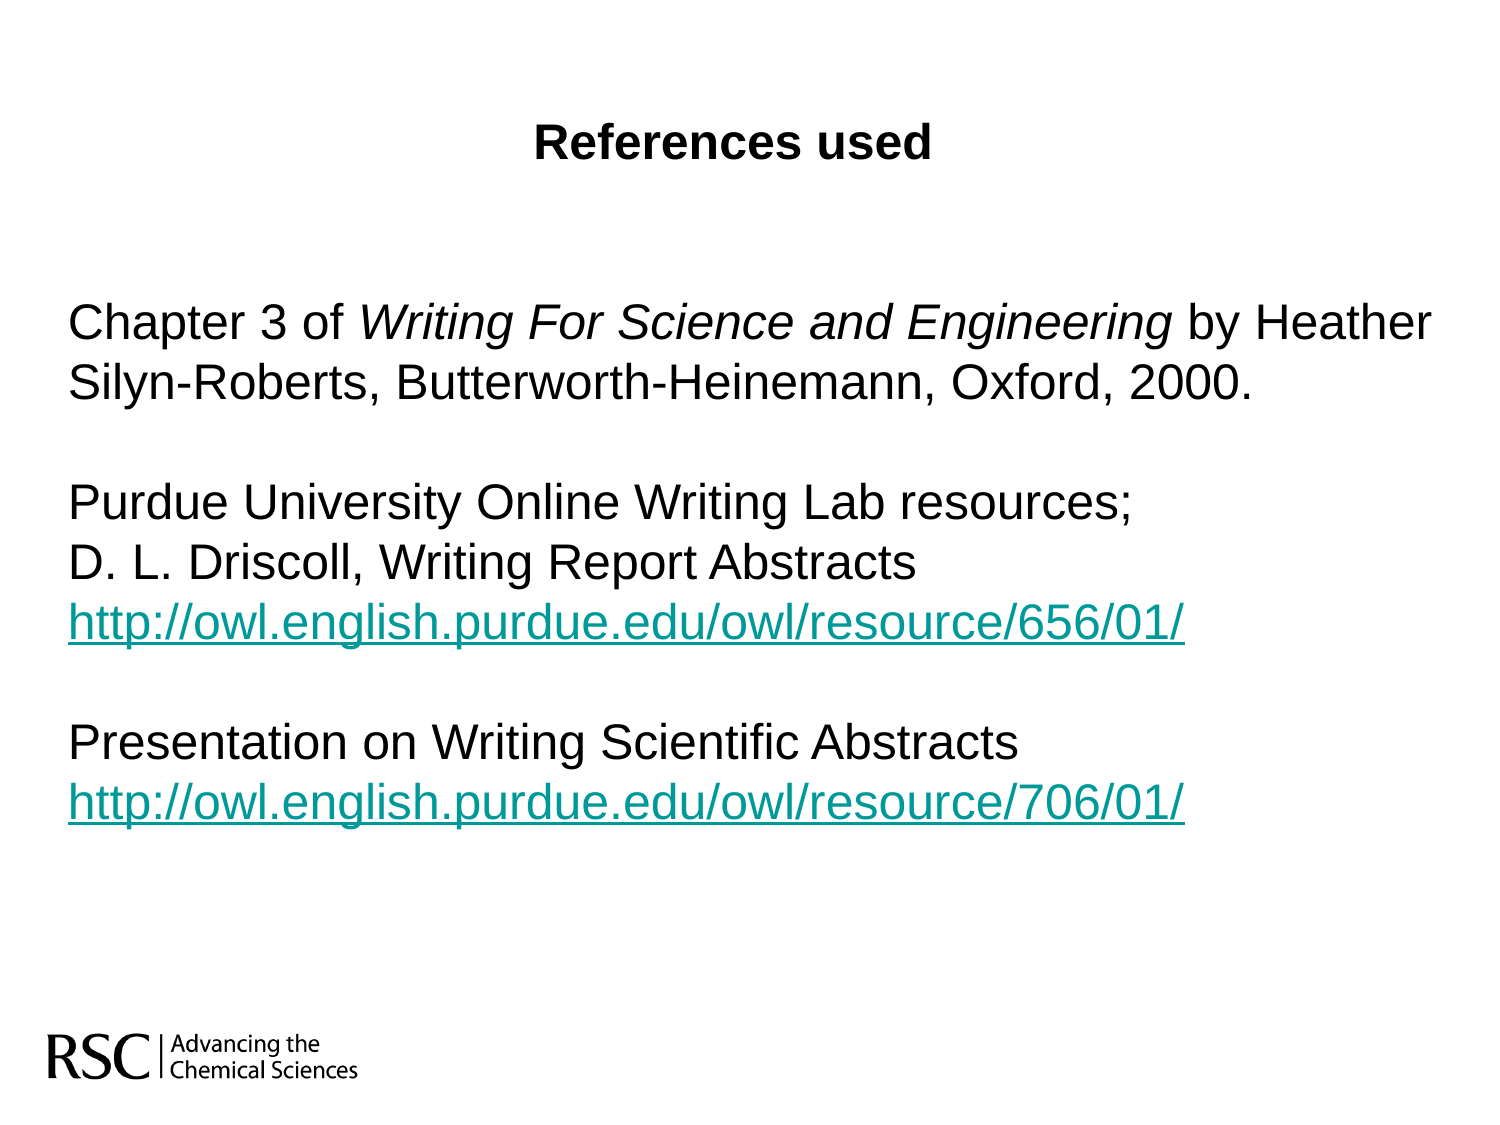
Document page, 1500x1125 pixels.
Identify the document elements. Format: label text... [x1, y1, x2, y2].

text_box Chapter 3 of Writing For Science and Engineering by Heather Silyn-Roberts, Butterworth-Heinemann, Oxford, 2000. Purdue University Online Writing Lab resources; D. L. Driscoll, Writing Report Abstracts http://owl.english.purdue.edu/owl/resource/656/01/ Presentation on Writing Scientific Abstracts http://owl.english.purdue.edu/owl/resource/706/01/ [53, 231, 1447, 837]
text_box References used [100, 101, 1366, 177]
